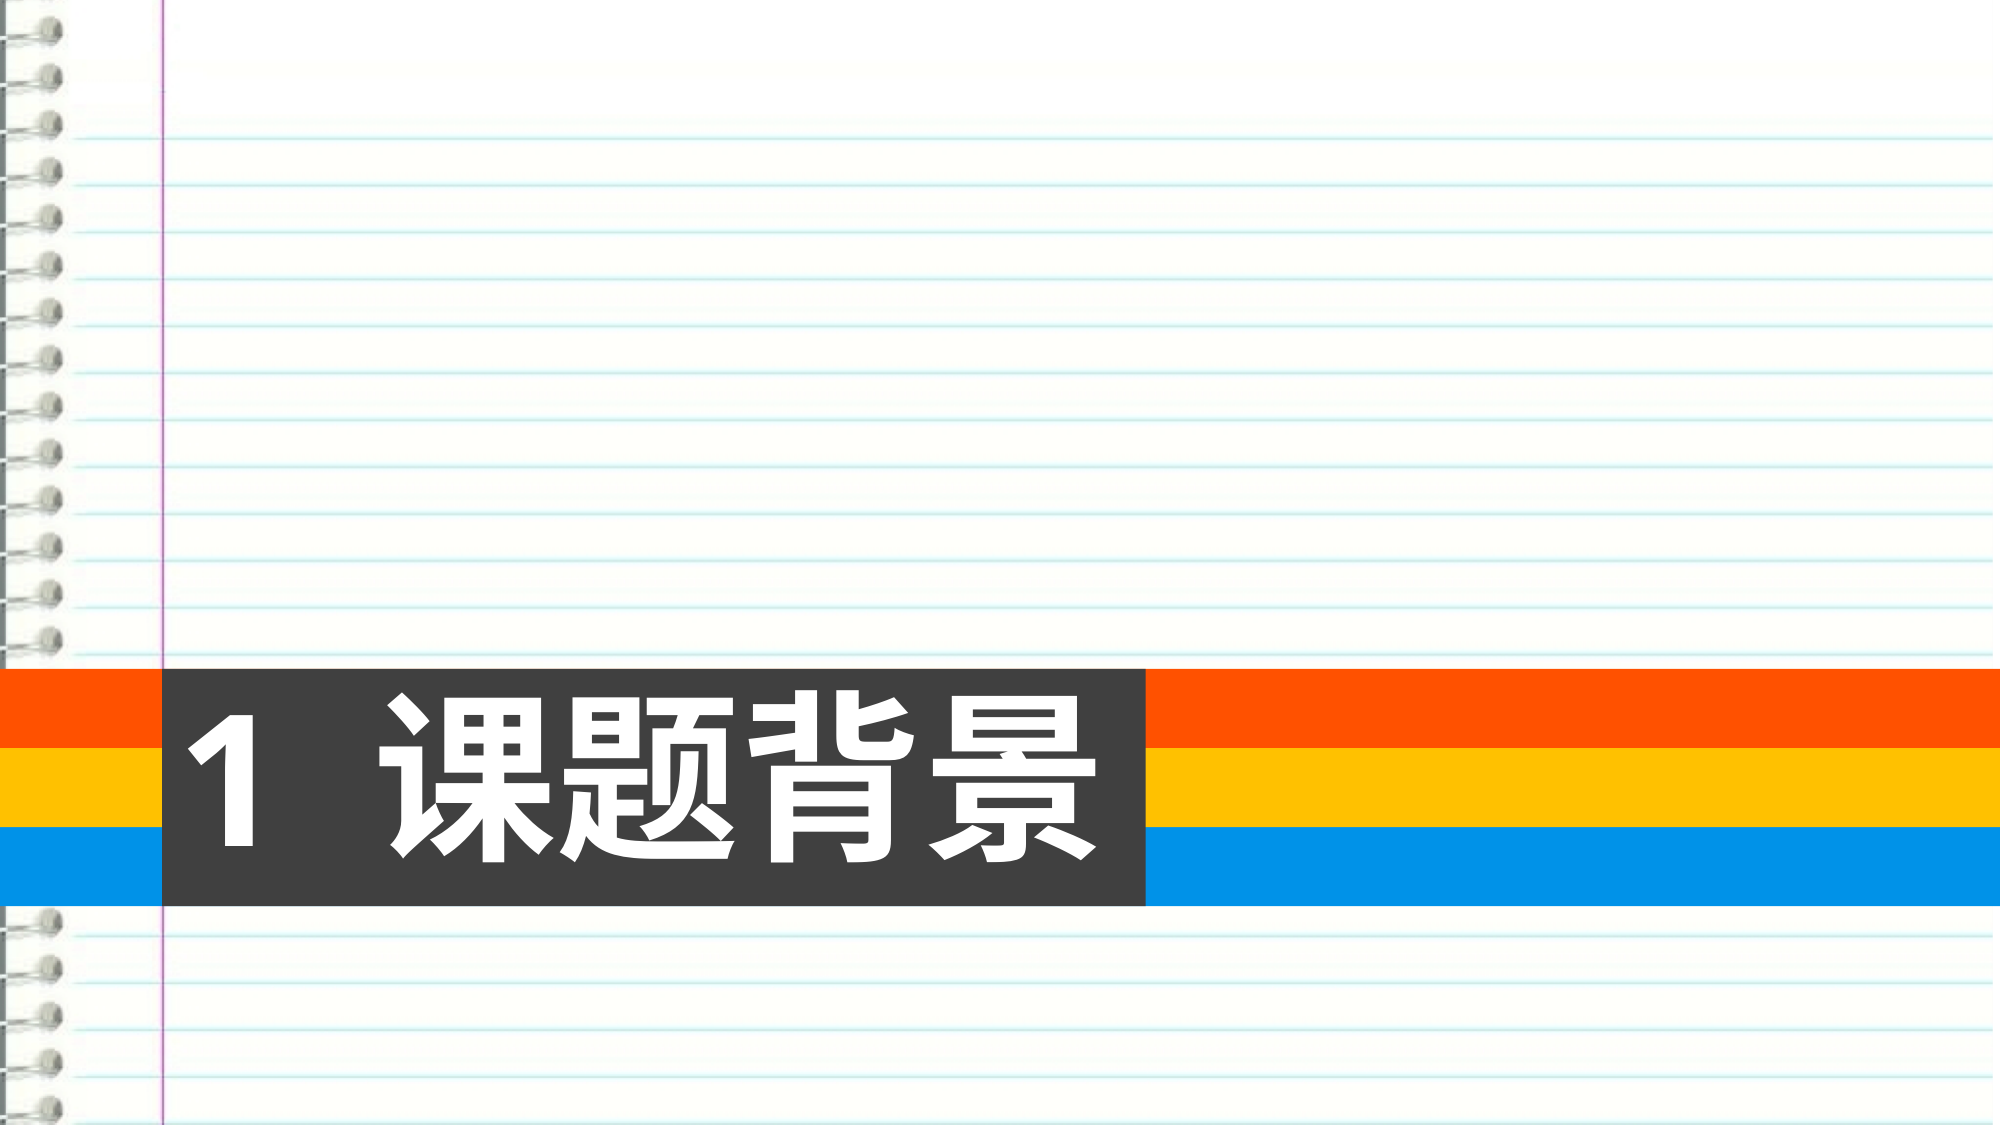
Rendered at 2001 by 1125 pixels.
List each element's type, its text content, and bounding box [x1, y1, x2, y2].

picture [0, 0, 2001, 1125]
list 1 课题背景 [162, 668, 1146, 907]
